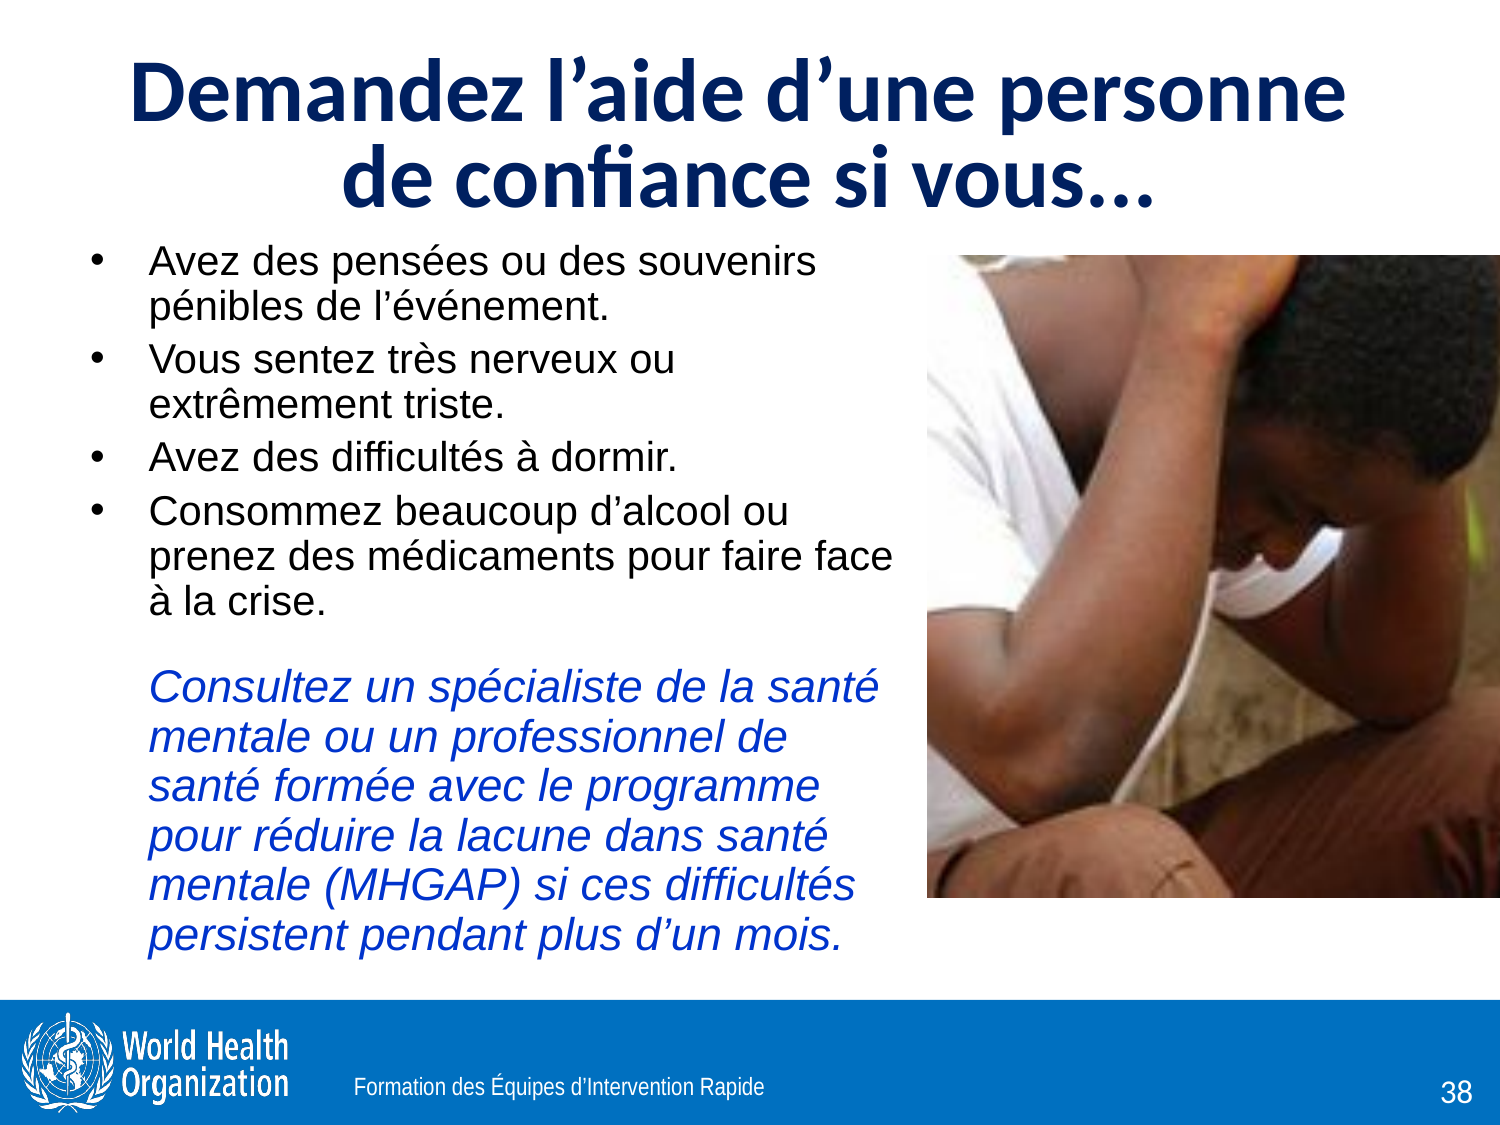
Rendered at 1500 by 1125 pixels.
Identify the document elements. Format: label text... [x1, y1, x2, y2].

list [926, 255, 1500, 898]
picture [21, 1012, 288, 1113]
list Avez des pensées ou des souvenirs pénibles de l’événement. Vous sentez très nerveux ou extrêmement triste. Avez des difficultés à dormir. Consommez beaucoup d’alcool ou prenez des médicaments pour faire face à la crise. Consultez un spécialiste de la santé mentale ou un professionnel de santé formée avec le programme pour réduire la lacune dans santé mentale (MHGAP) si ces difficultés persistent pendant plus d’un mois. [75, 231, 916, 975]
title Demandez l’aide d’une personne de confiance si vous... [75, 45, 1425, 233]
